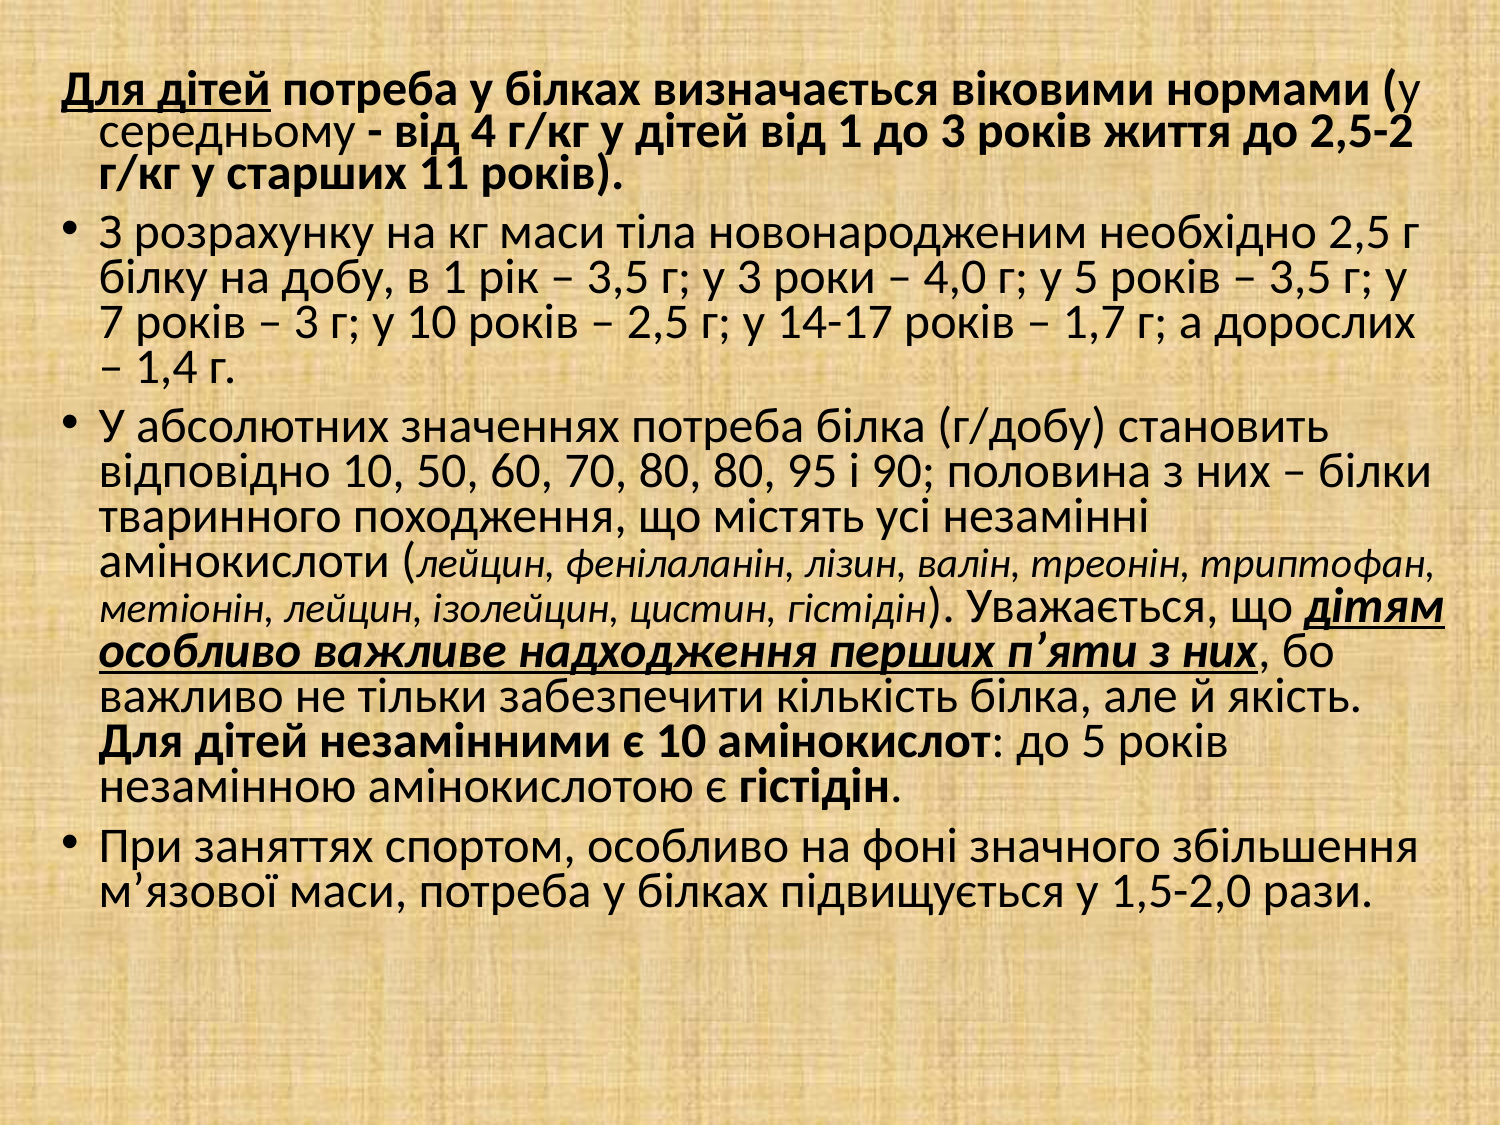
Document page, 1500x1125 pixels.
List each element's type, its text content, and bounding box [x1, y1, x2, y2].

list Для дітей потреба у білках визначається віковими нормами (у середньому - від 4 г/кг у дітей від 1 до 3 років життя до 2,5-2 г/кг у старших 11 років). З розрахунку на кг маси тіла новонародженим необхідно 2,5 г білку на добу, в 1 рік – 3,5 г; у 3 роки – 4,0 г; у 5 років – 3,5 г; у 7 років – 3 г; у 10 років – 2,5 г; у 14-17 років – 1,7 г; а дорослих – 1,4 г. У абсолютних значеннях потреба білка (г/добу) становить відповідно 10, 50, 60, 70, 80, 80, 95 і 90; половина з них – білки тваринного походження, що містять усі незамінні амінокислоти (лейцин, фенілаланін, лізин, валін, треонін, триптофан, метіонін, лейцин, ізолейцин, цистин, гістідін). Уважається, що дітям особливо важливе надходження перших п’яти з них, бо важливо не тільки забезпечити кількість білка, але й якість. Для дітей незамінними є 10 амінокислот: до 5 років незамінною амінокислотою є гістідін. При заняттях спортом, особливо на фоні значного збільшення м’язової маси, потреба у білках підвищується у 1,5-2,0 рази. [45, 63, 1461, 1073]
picture [0, 0, 1500, 1125]
